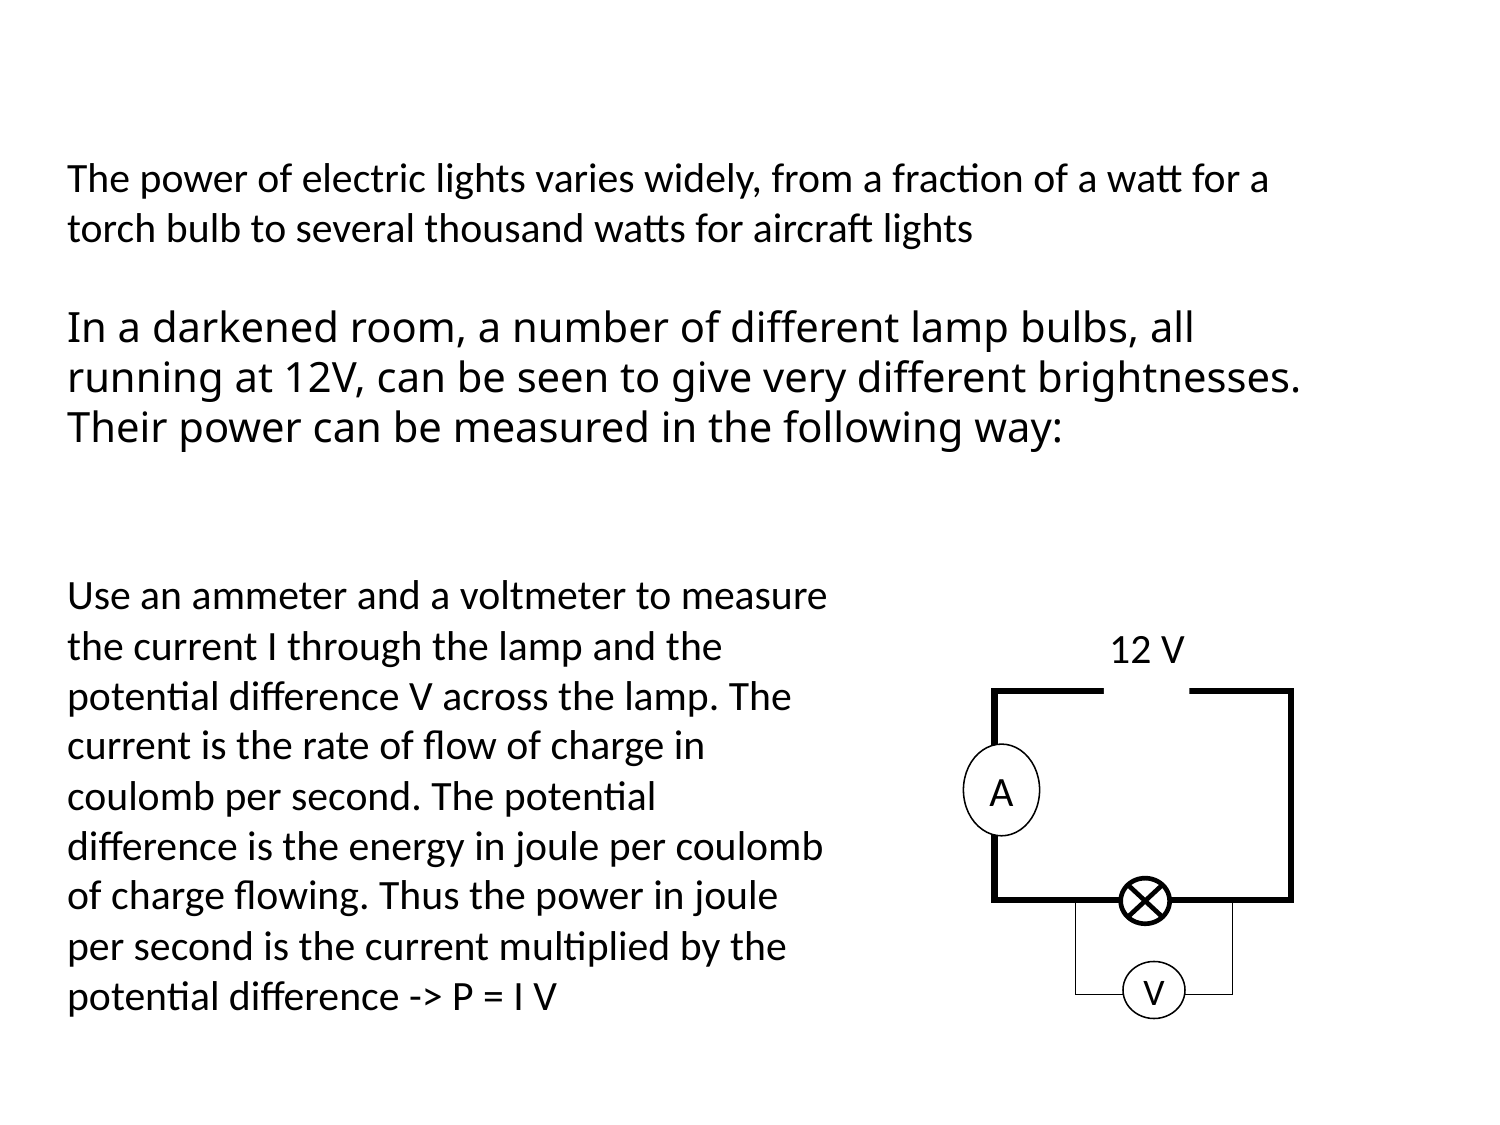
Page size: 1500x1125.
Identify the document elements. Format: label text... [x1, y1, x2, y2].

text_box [894, 607, 1485, 1019]
text_box The power of electric lights varies widely, from a fraction of a watt for a torch bulb to several thousand watts for aircraft lights In a darkened room, a number of different lamp bulbs, all running at 12V, can be seen to give very different brightnesses. Their power can be measured in the following way: [52, 143, 1367, 509]
text_box Use an ammeter and a voltmeter to measure the current I through the lamp and the potential difference V across the lamp. The current is the rate of flow of charge in coulomb per second. The potential difference is the energy in joule per coulomb of charge flowing. Thus the power in joule per second is the current multiplied by the potential difference -> P = I V [52, 560, 844, 1026]
